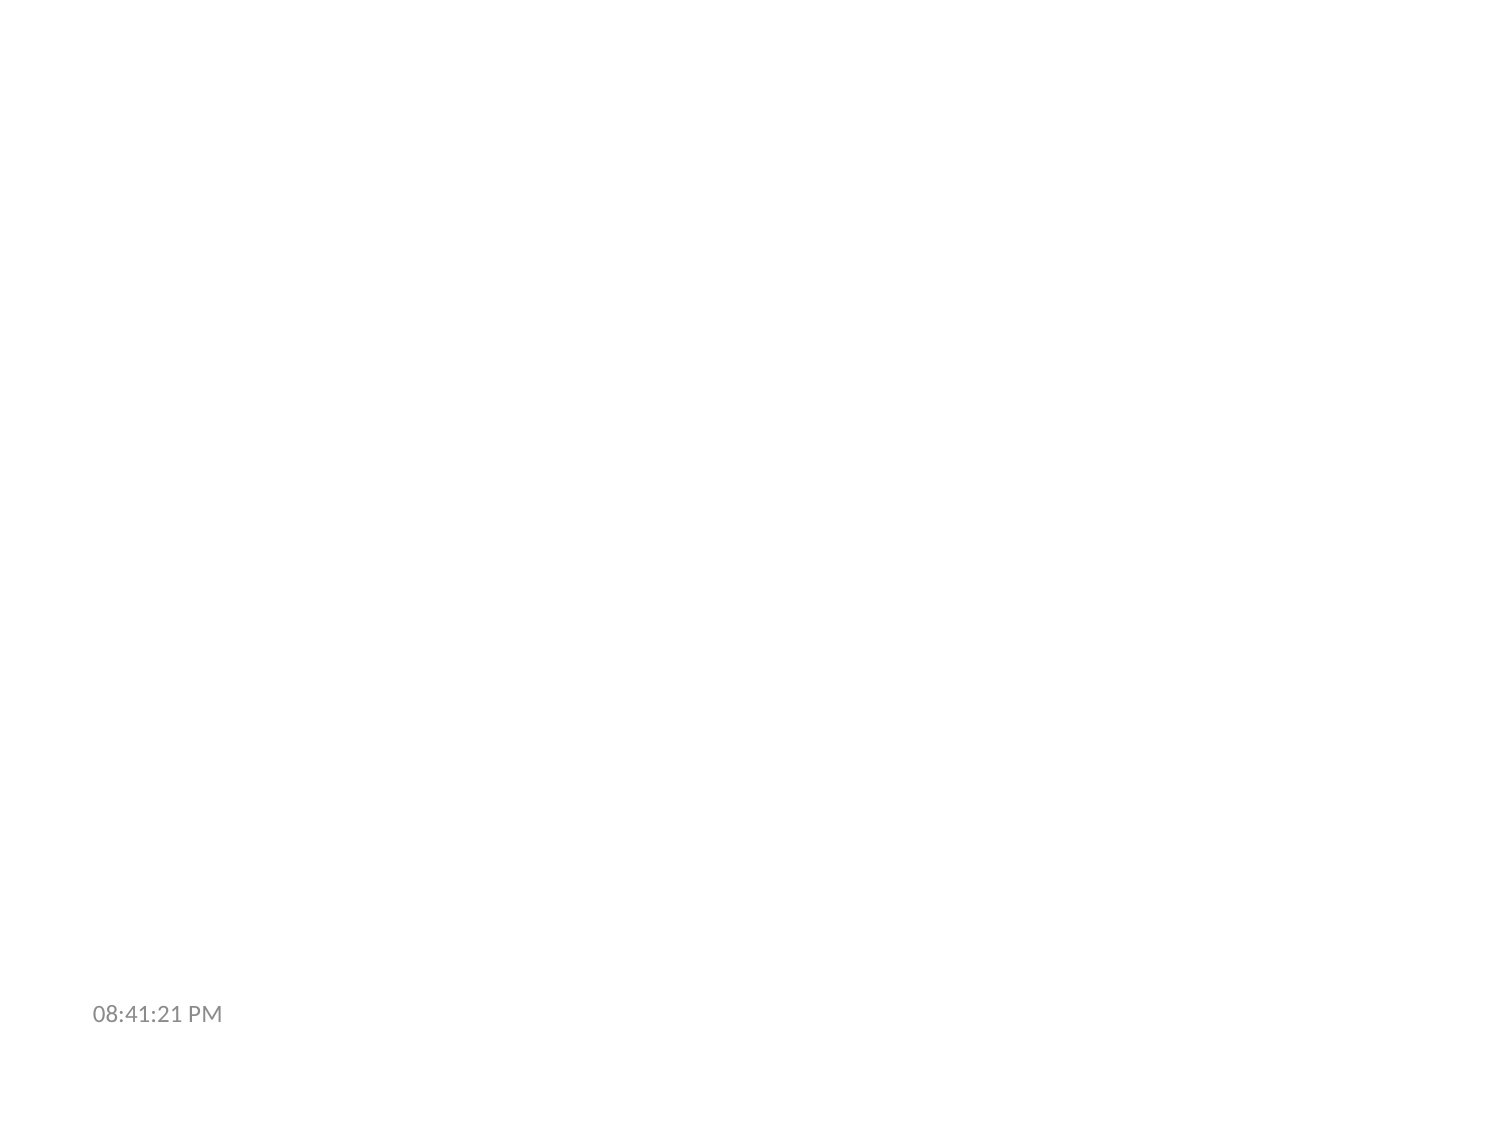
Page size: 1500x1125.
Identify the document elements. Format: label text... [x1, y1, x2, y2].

text_box 3:35:09 PM [77, 982, 428, 1043]
